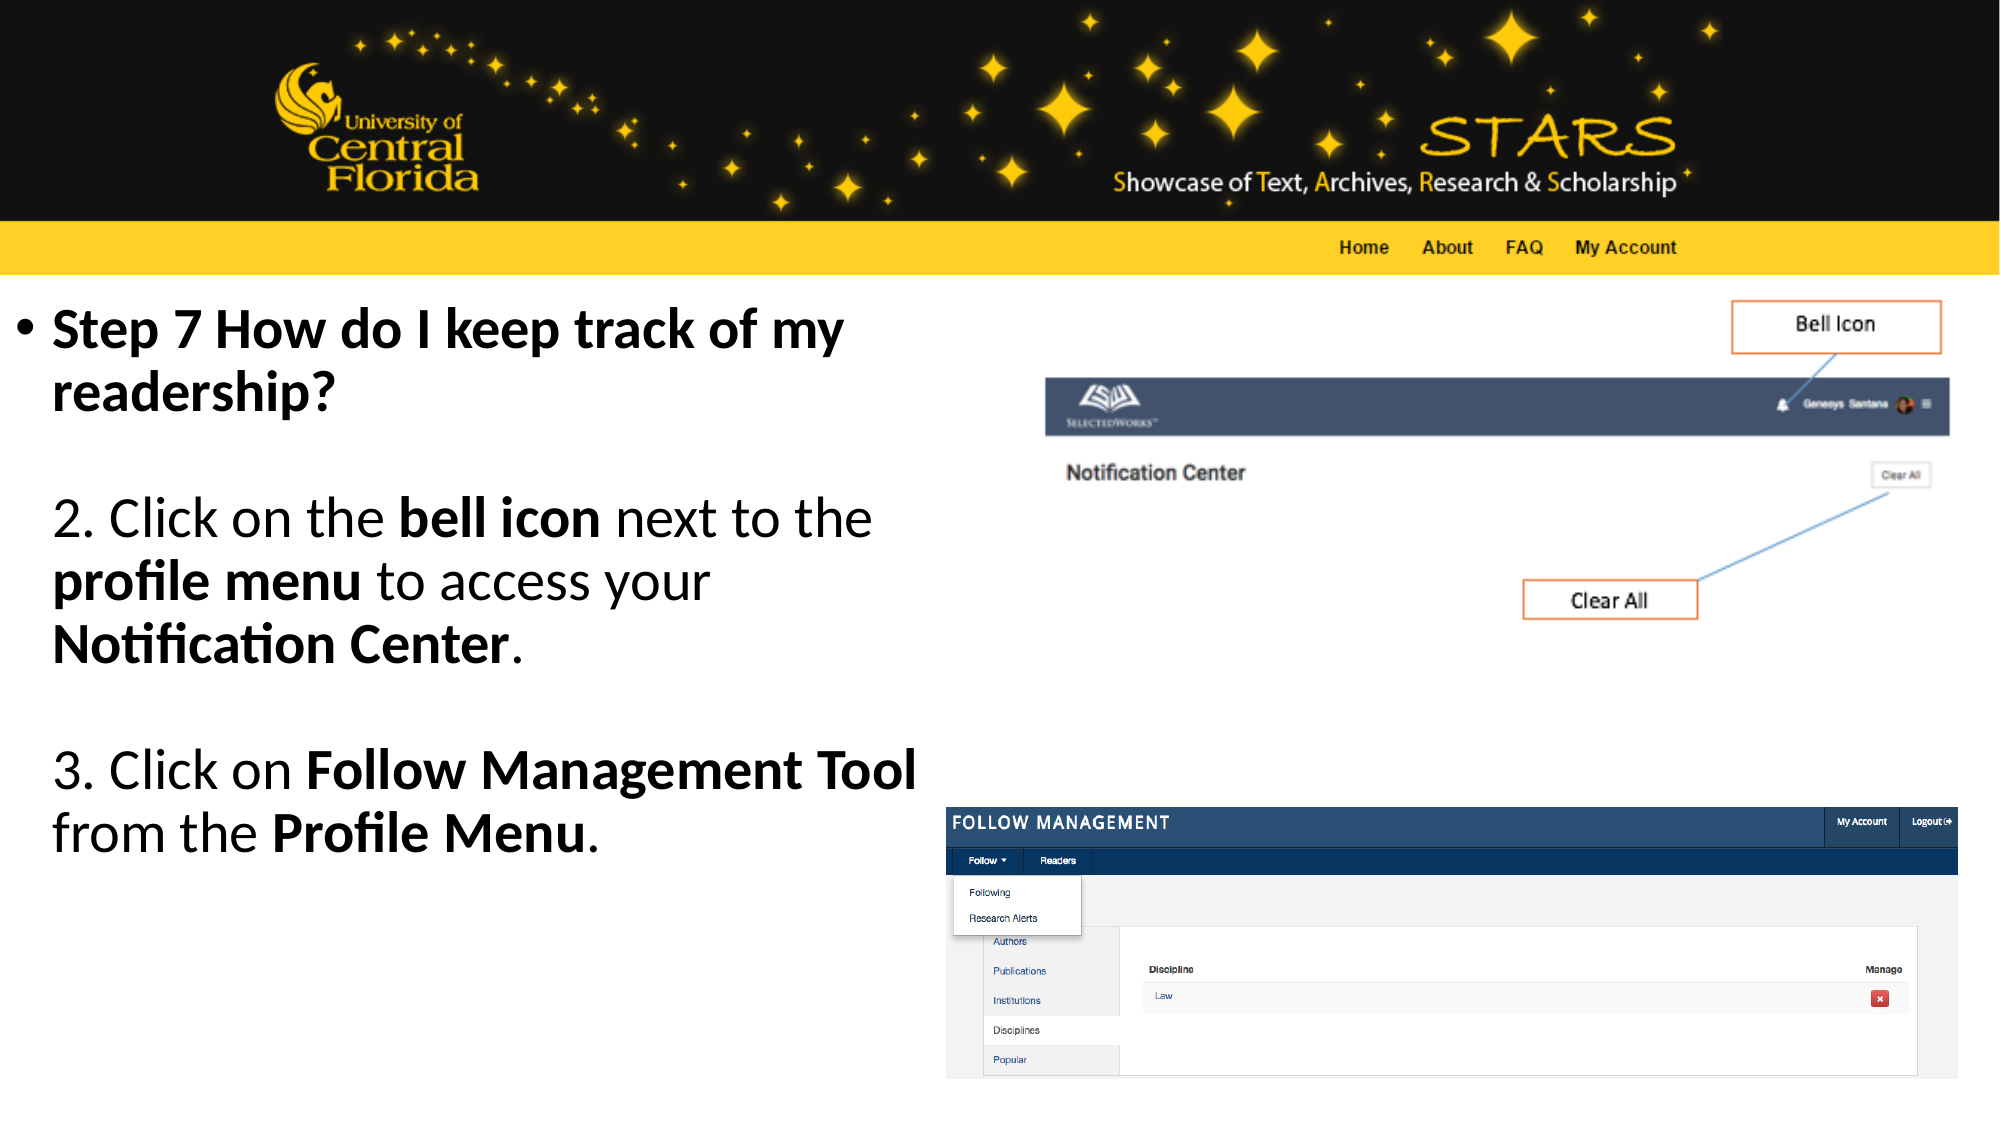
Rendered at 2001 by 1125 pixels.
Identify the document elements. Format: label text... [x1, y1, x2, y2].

picture [0, 0, 2000, 275]
picture [1040, 289, 1954, 630]
list Step 7 How do I keep track of my readership? 2. Click on the bell icon next to the profile menu to access your Notification Center. 3. Click on Follow Management Tool from the Profile Menu. [0, 290, 957, 1005]
picture [946, 807, 1958, 1079]
